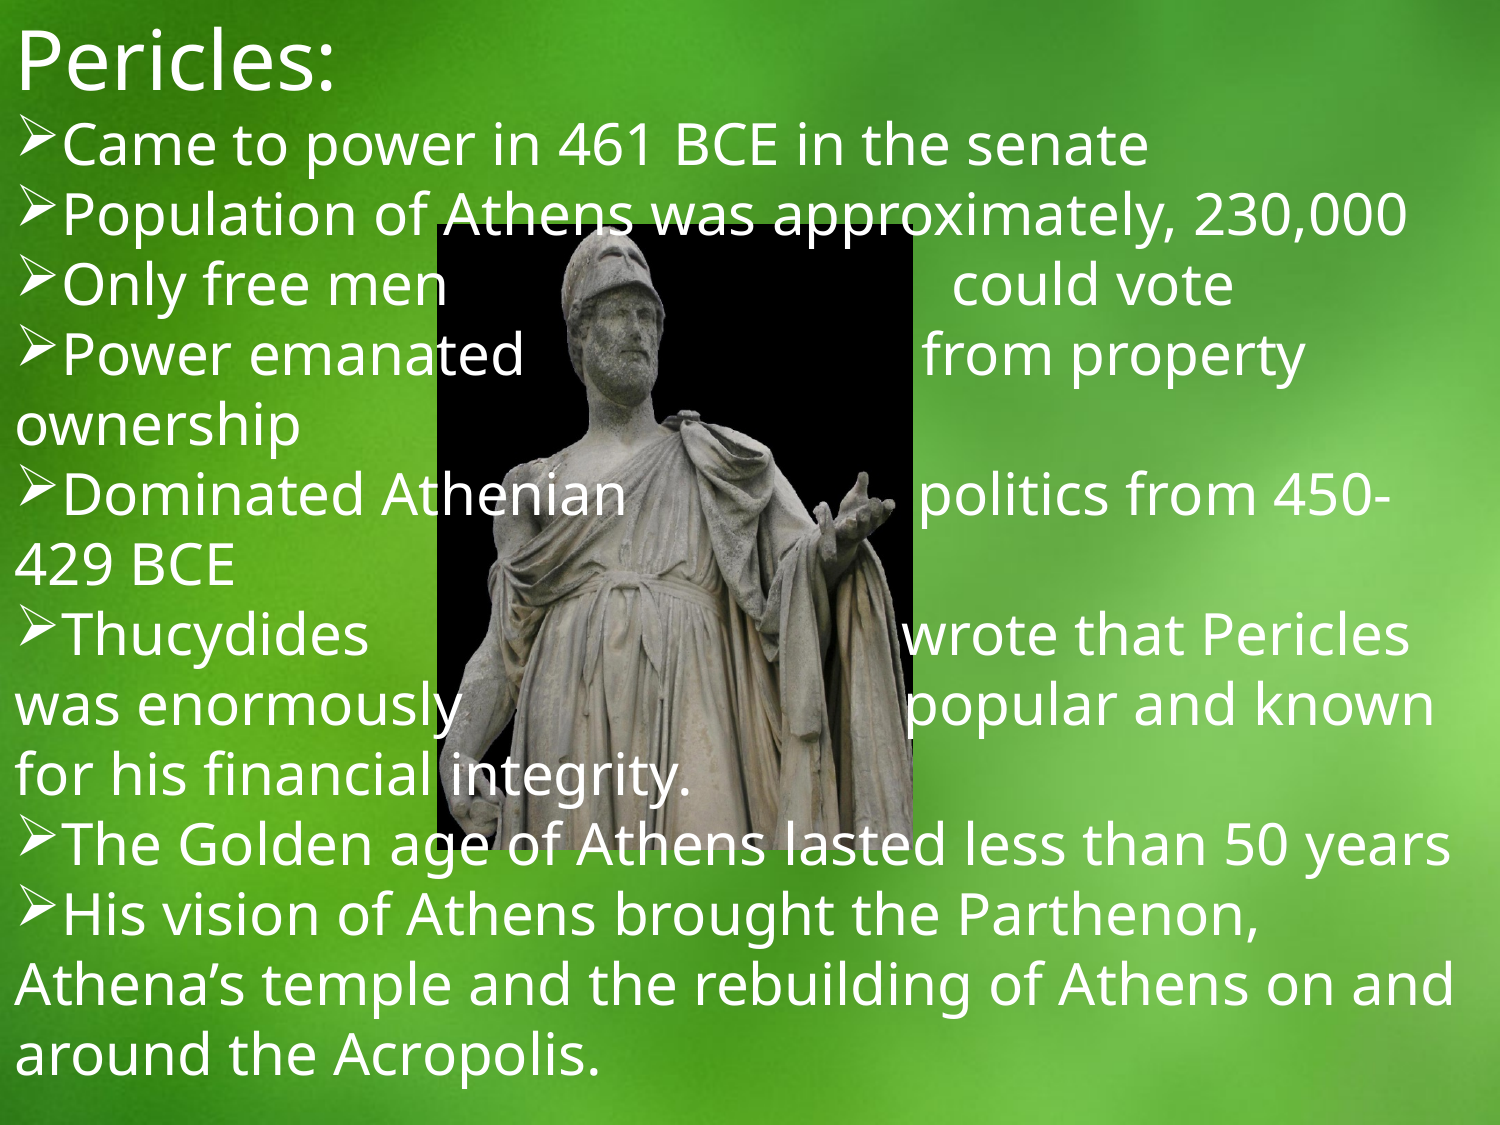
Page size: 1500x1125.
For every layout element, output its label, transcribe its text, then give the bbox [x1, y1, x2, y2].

text_box Pericles: Came to power in 461 BCE in the senate Population of Athens was approximately, 230,000 Only free men could vote Power emanated from property ownership Dominated Athenian politics from 450-429 BCE Thucydides wrote that Pericles was enormously popular and known for his financial integrity. The Golden age of Athens lasted less than 50 years His vision of Athens brought the Parthenon, Athena’s temple and the rebuilding of Athens on and around the Acropolis. [0, 0, 1500, 1125]
picture [437, 224, 913, 851]
